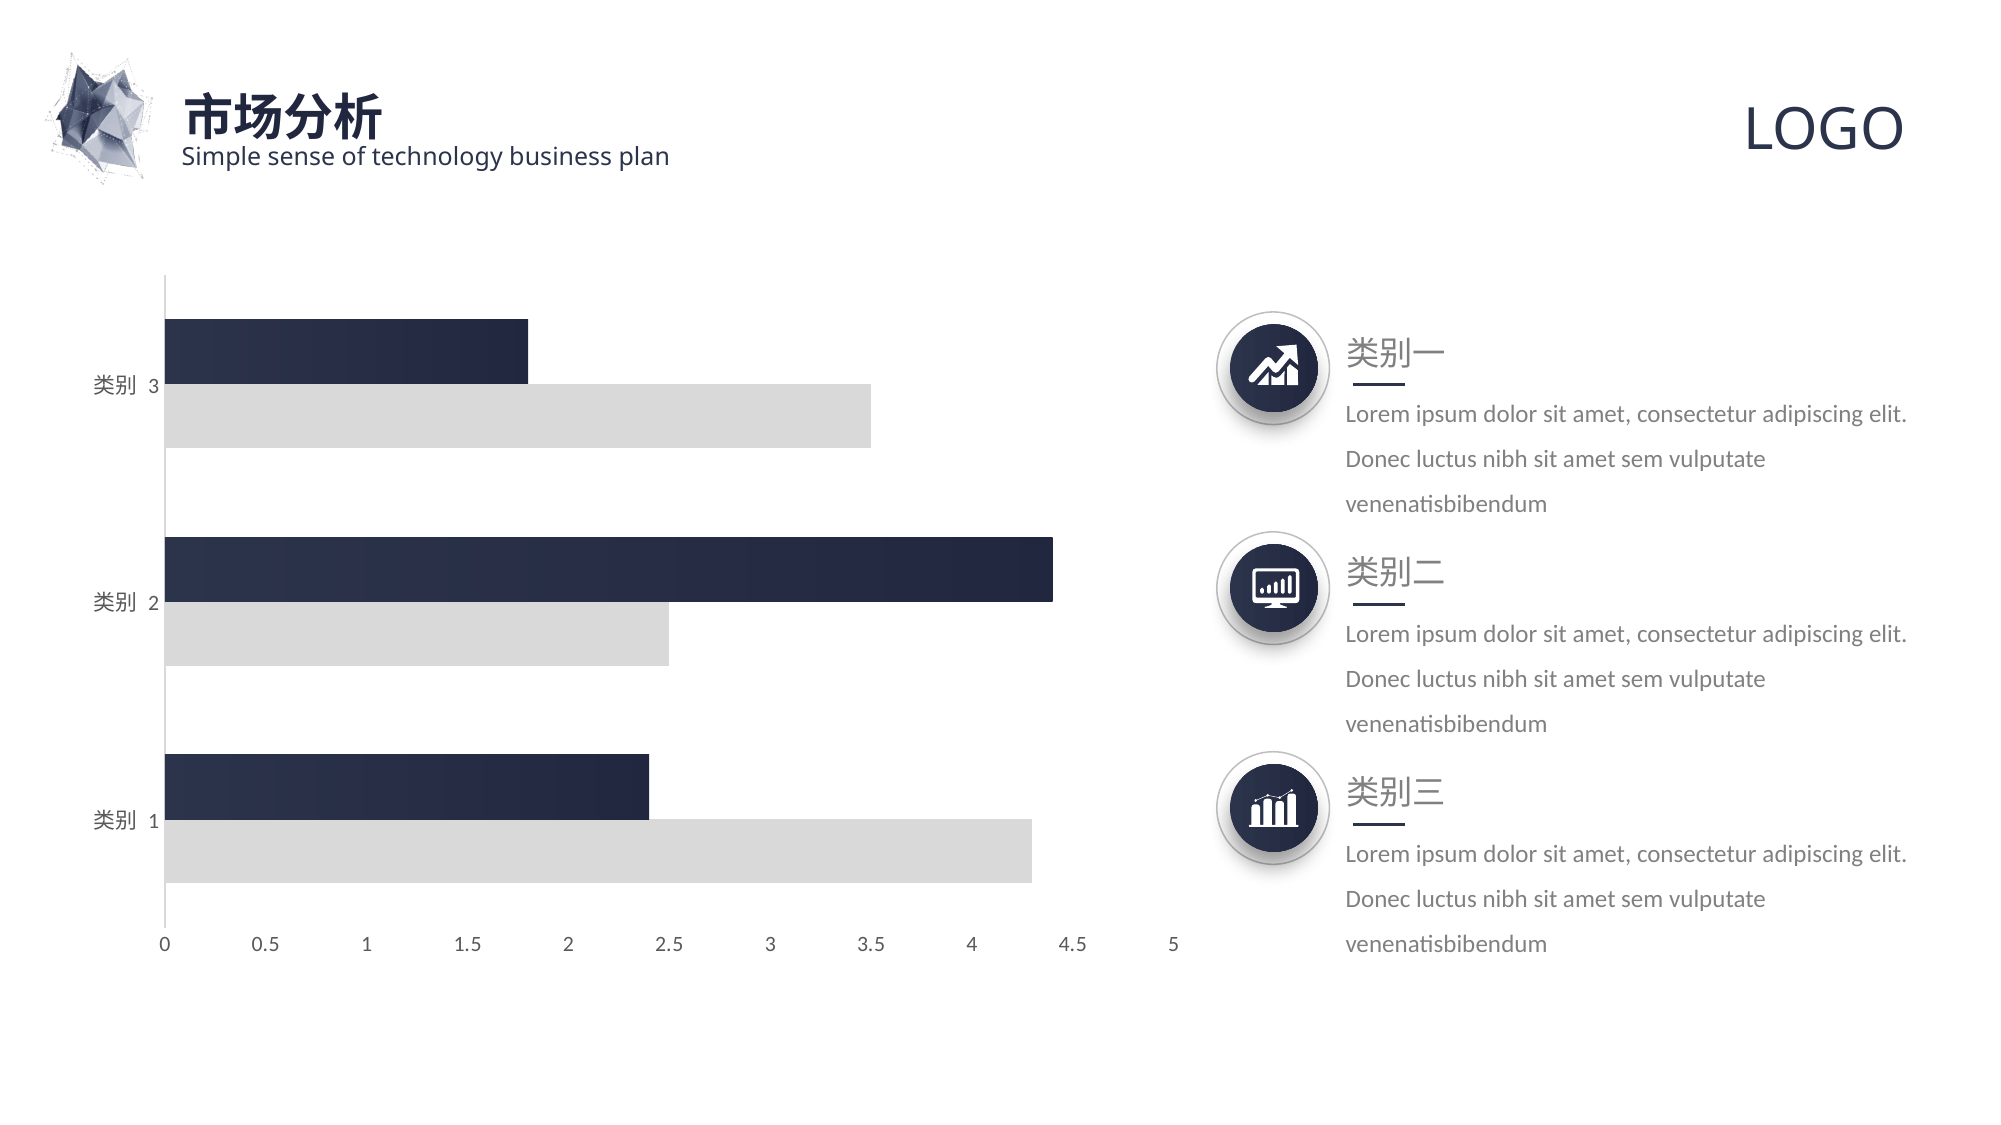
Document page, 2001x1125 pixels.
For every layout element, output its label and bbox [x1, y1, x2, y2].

text_box [1216, 751, 1925, 967]
text_box [1216, 531, 1925, 747]
picture [0, 0, 188, 236]
text_box [1216, 311, 1925, 527]
text_box [179, 70, 774, 175]
chart [70, 260, 1202, 972]
